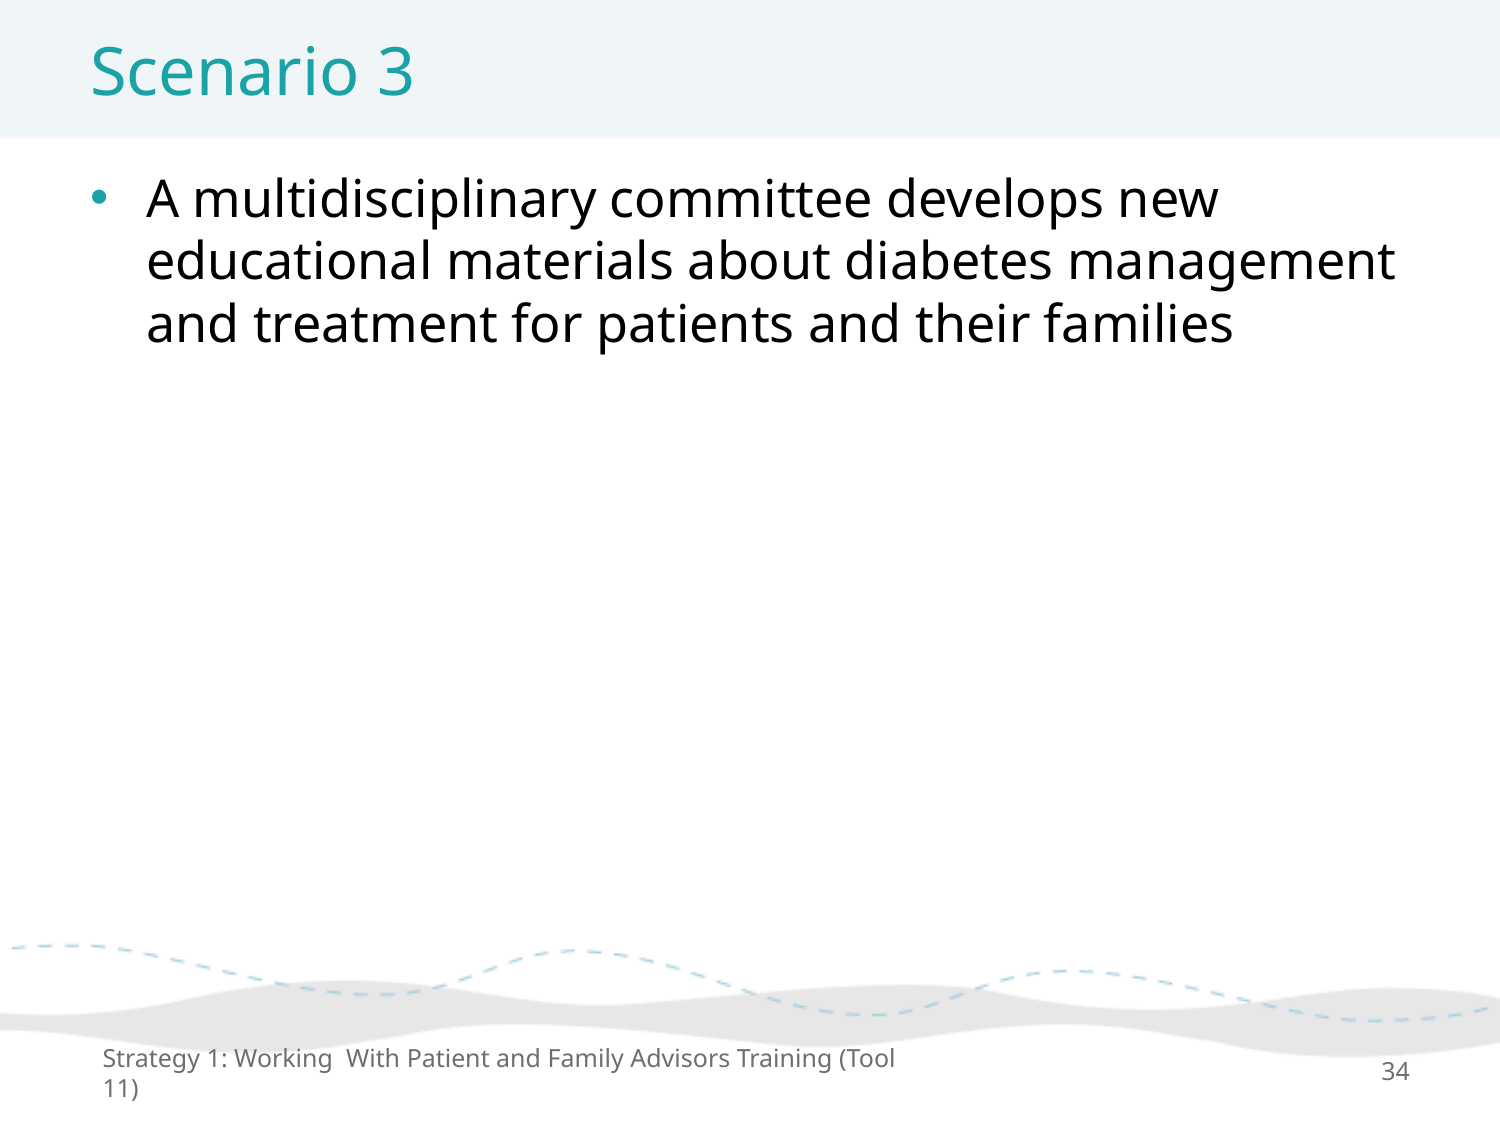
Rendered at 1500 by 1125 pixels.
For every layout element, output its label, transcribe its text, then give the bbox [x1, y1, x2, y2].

footer Strategy 1: Working With Patient and Family Advisors Training (Tool 11) [87, 1042, 925, 1103]
list A multidisciplinary committee develops new educational materials about diabetes management and treatment for patients and their families [75, 157, 1425, 900]
title Scenario 3 [75, 0, 1425, 138]
picture [0, 0, 1500, 1125]
slide_number 34 [1074, 1042, 1425, 1103]
